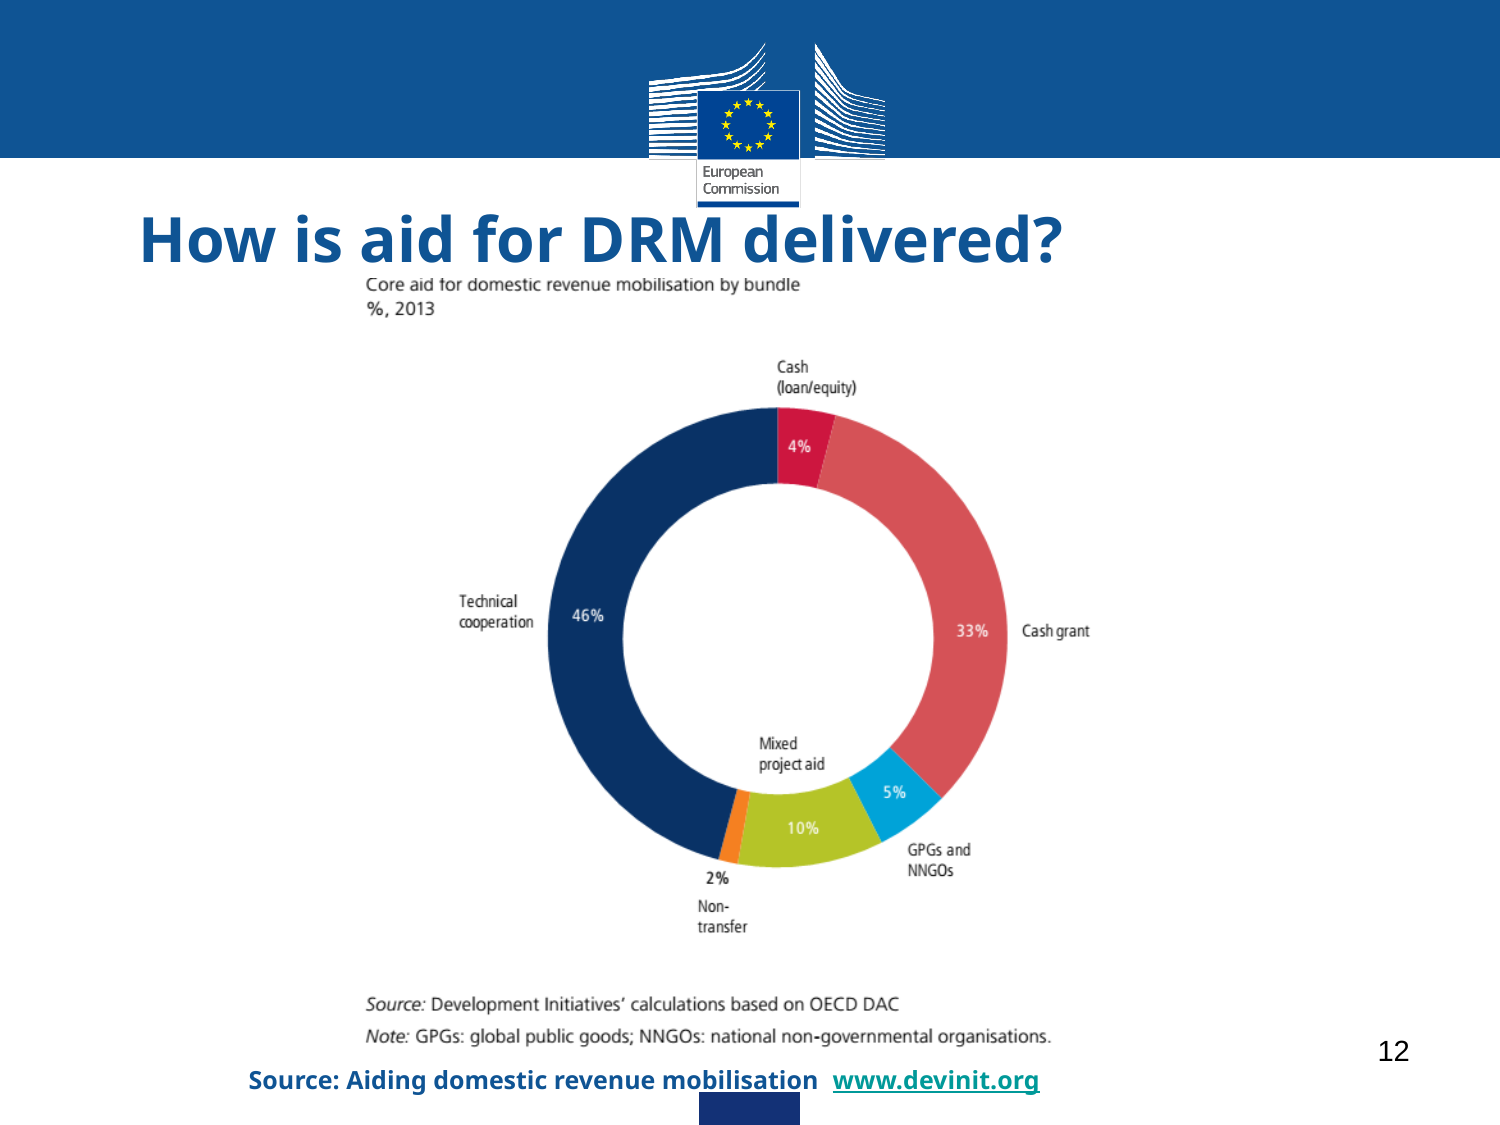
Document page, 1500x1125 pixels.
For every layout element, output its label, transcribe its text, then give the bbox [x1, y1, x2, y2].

picture [360, 278, 1137, 1053]
title How is aid for DRM delivered? [64, 149, 1415, 327]
slide_number 12 [1074, 1024, 1425, 1103]
text_box Source: Aiding domestic revenue mobilisation www.devinit.org [233, 1056, 1062, 1106]
picture [649, 42, 885, 149]
